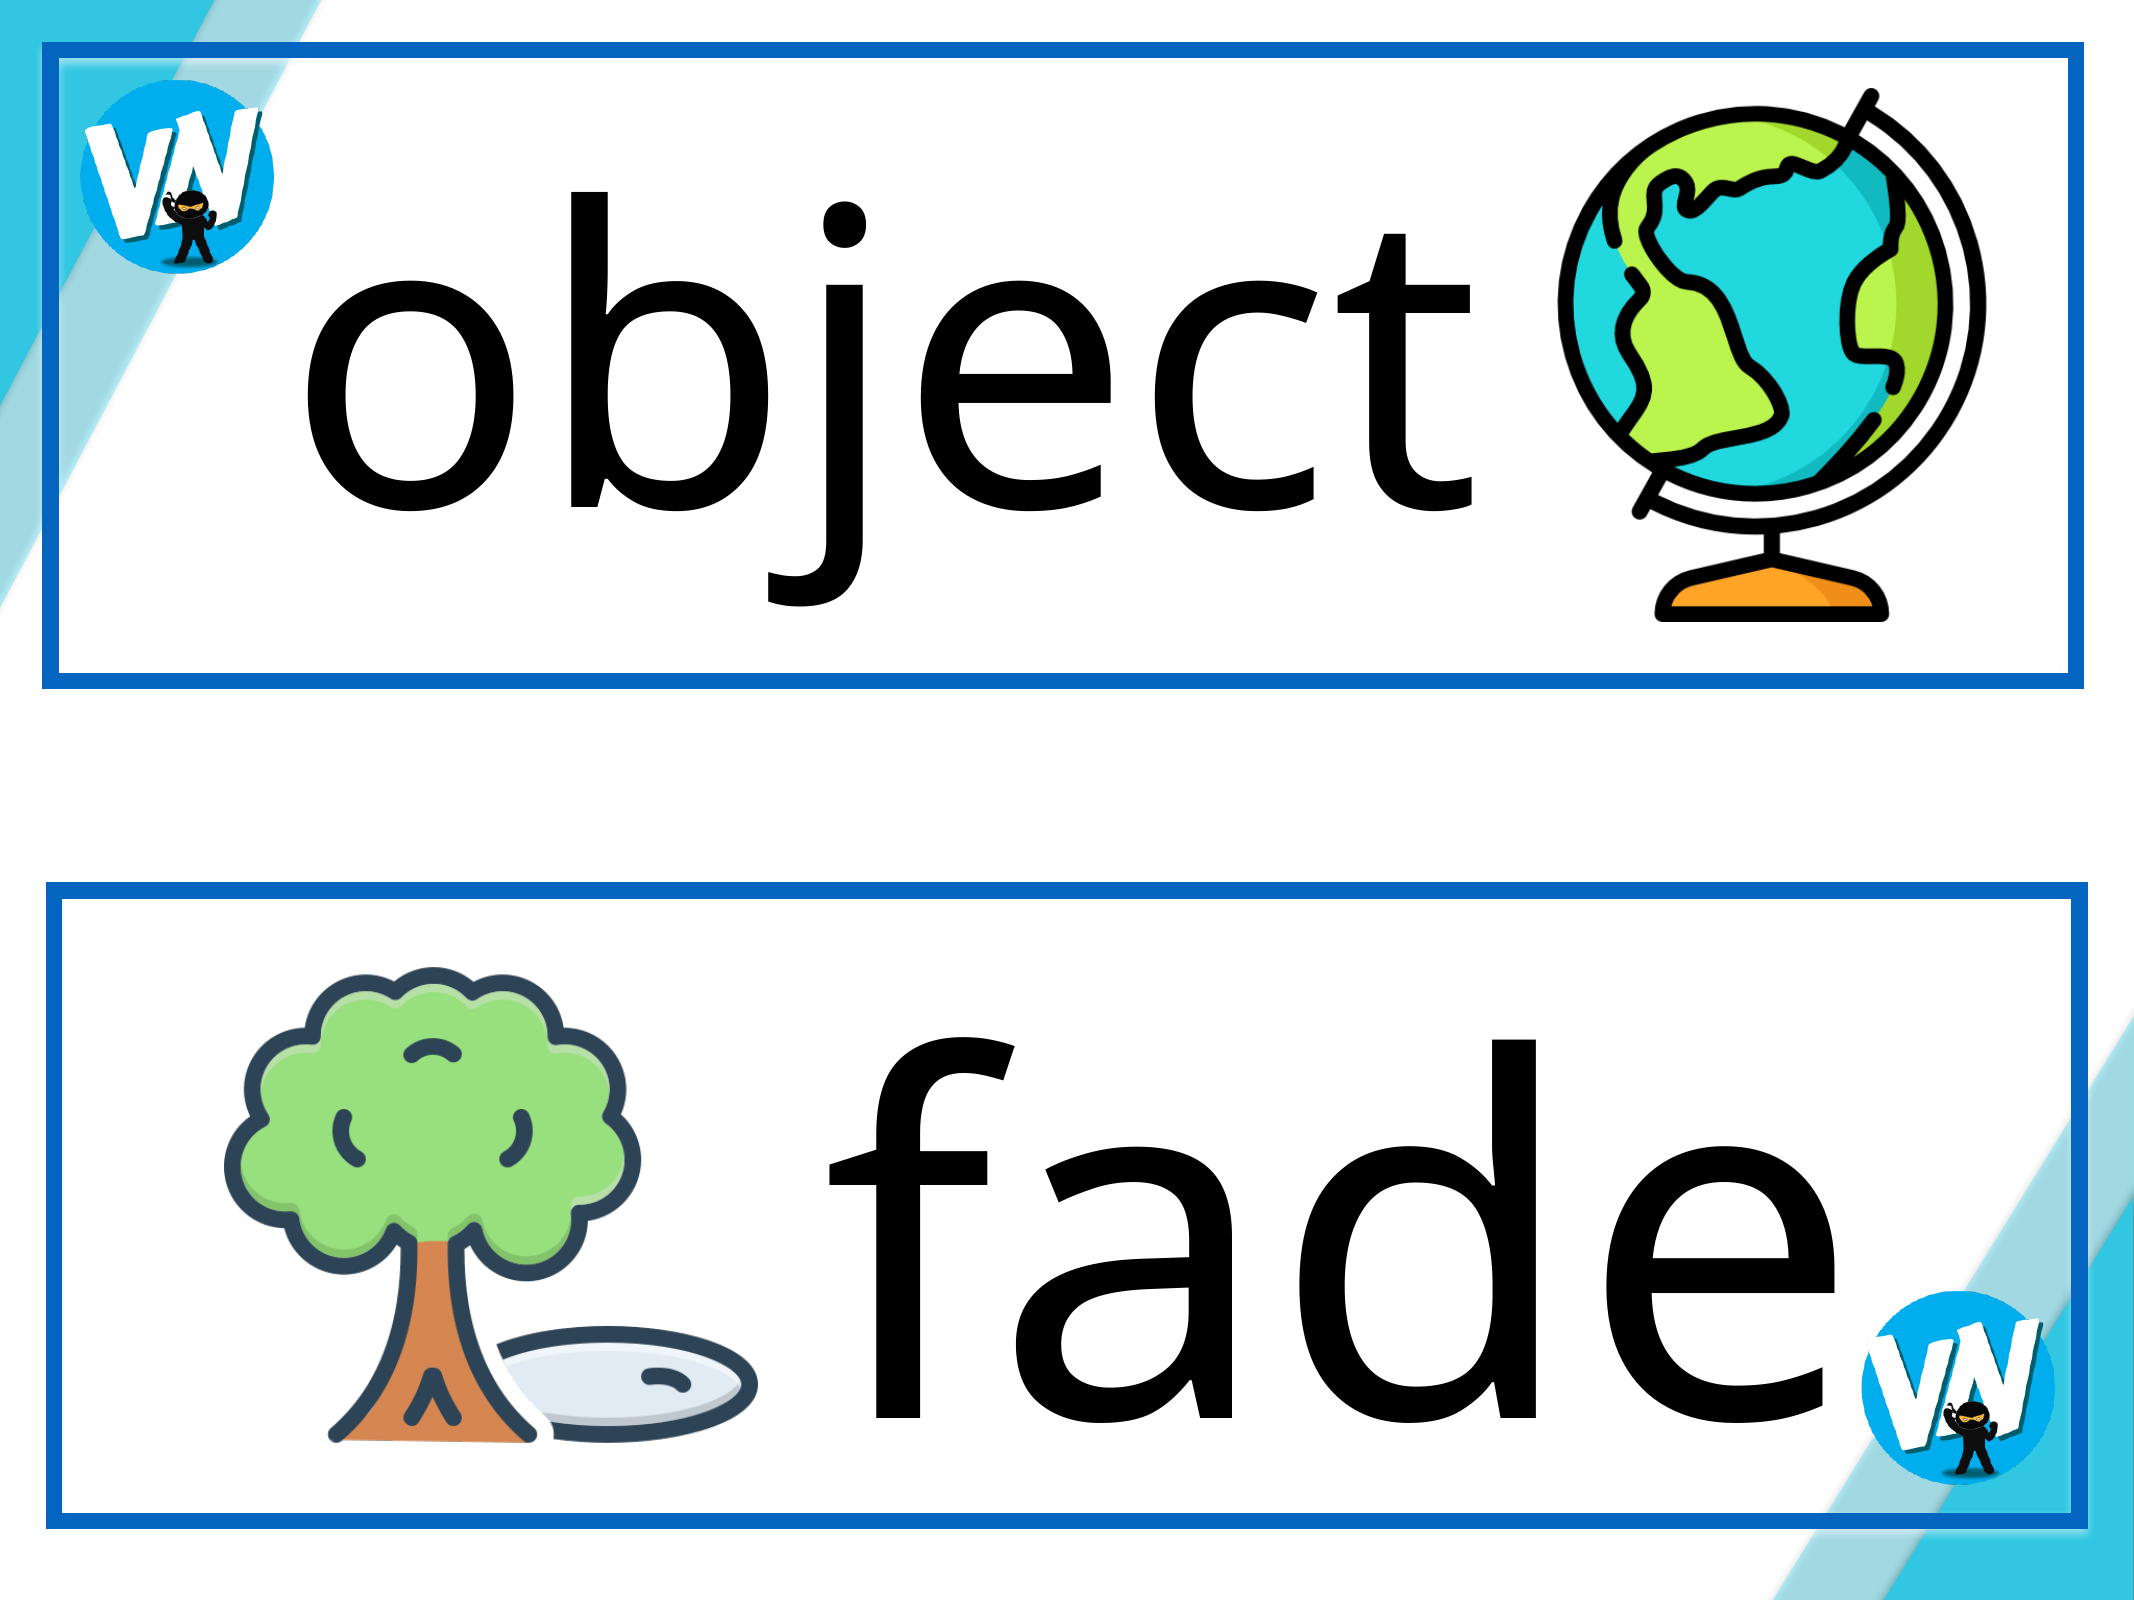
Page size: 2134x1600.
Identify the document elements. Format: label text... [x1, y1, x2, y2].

picture [224, 937, 759, 1472]
picture [57, 77, 299, 278]
text_box [86, 890, 1956, 1522]
text_box fade [328, 912, 1956, 1527]
text_box object [277, 84, 1490, 599]
text_box [86, 50, 2076, 681]
picture [1504, 88, 2039, 622]
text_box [1963, 235, 2134, 1600]
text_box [0, 0, 78, 1544]
picture [1837, 1288, 2080, 1488]
